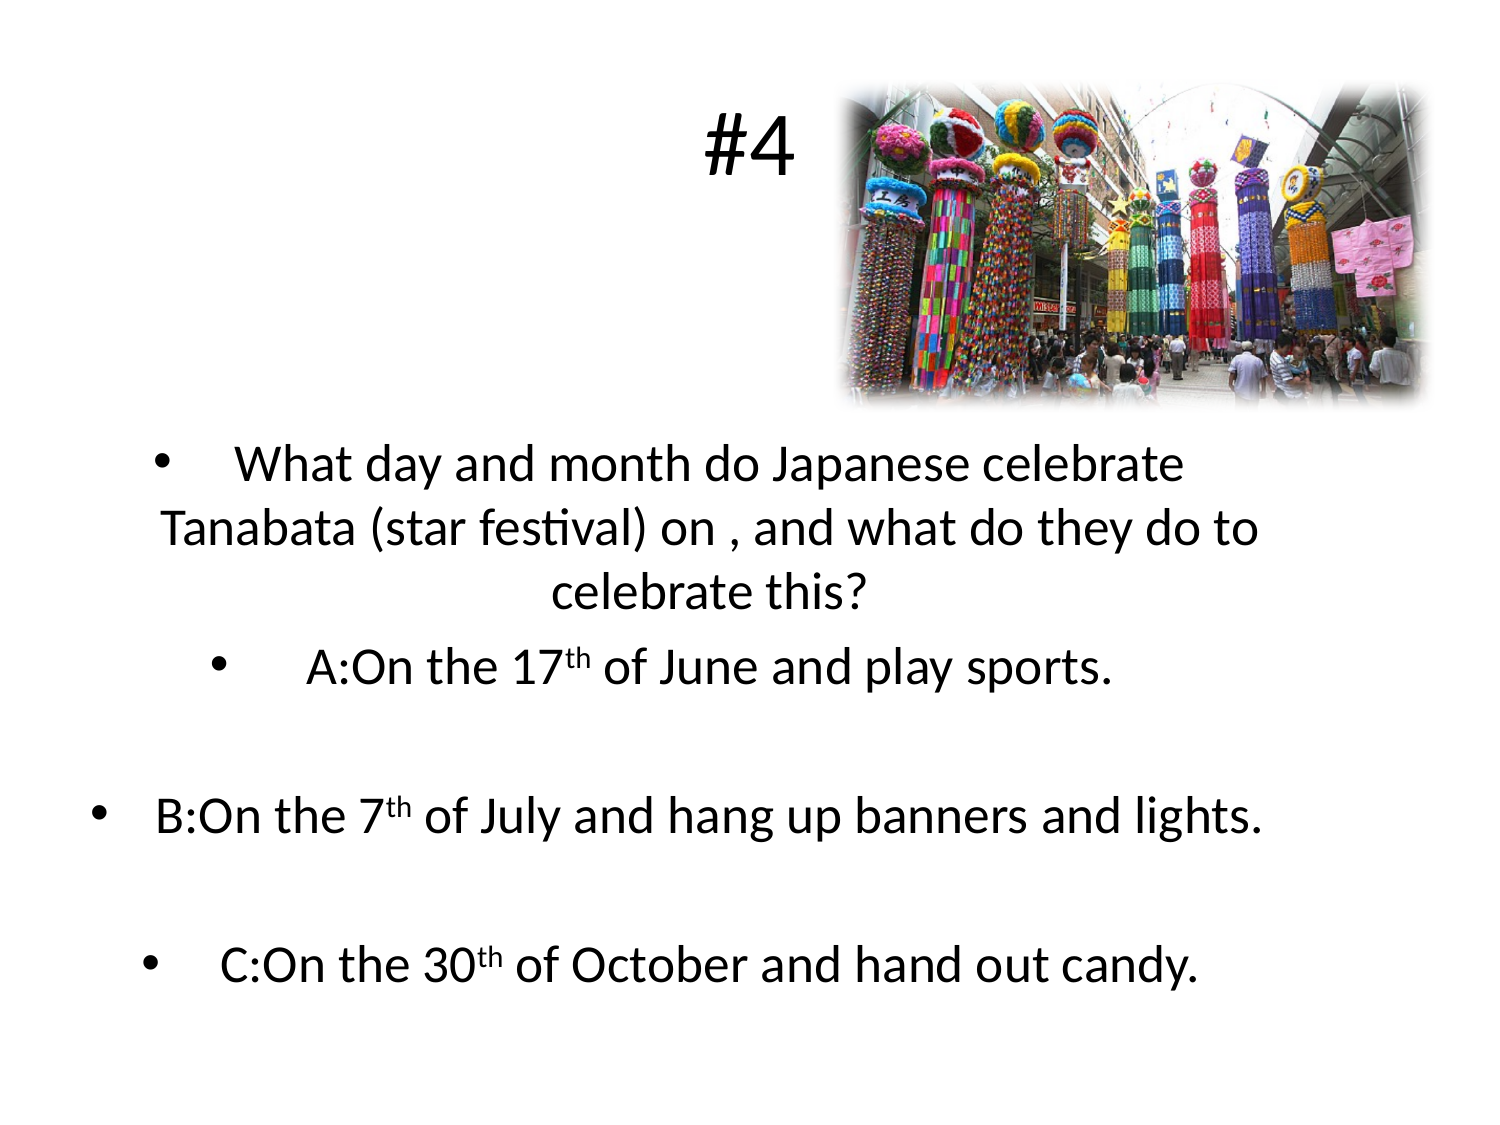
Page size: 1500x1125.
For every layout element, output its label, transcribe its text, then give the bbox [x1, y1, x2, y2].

list What day and month do Japanese celebrate Tanabata (star festival) on , and what do they do to celebrate this? A:On the 17th of June and play sports. B:On the 7th of July and hang up banners and lights. C:On the 30th of October and hand out candy. [75, 420, 1294, 1005]
title #4 [75, 45, 1425, 233]
picture [832, 77, 1436, 414]
